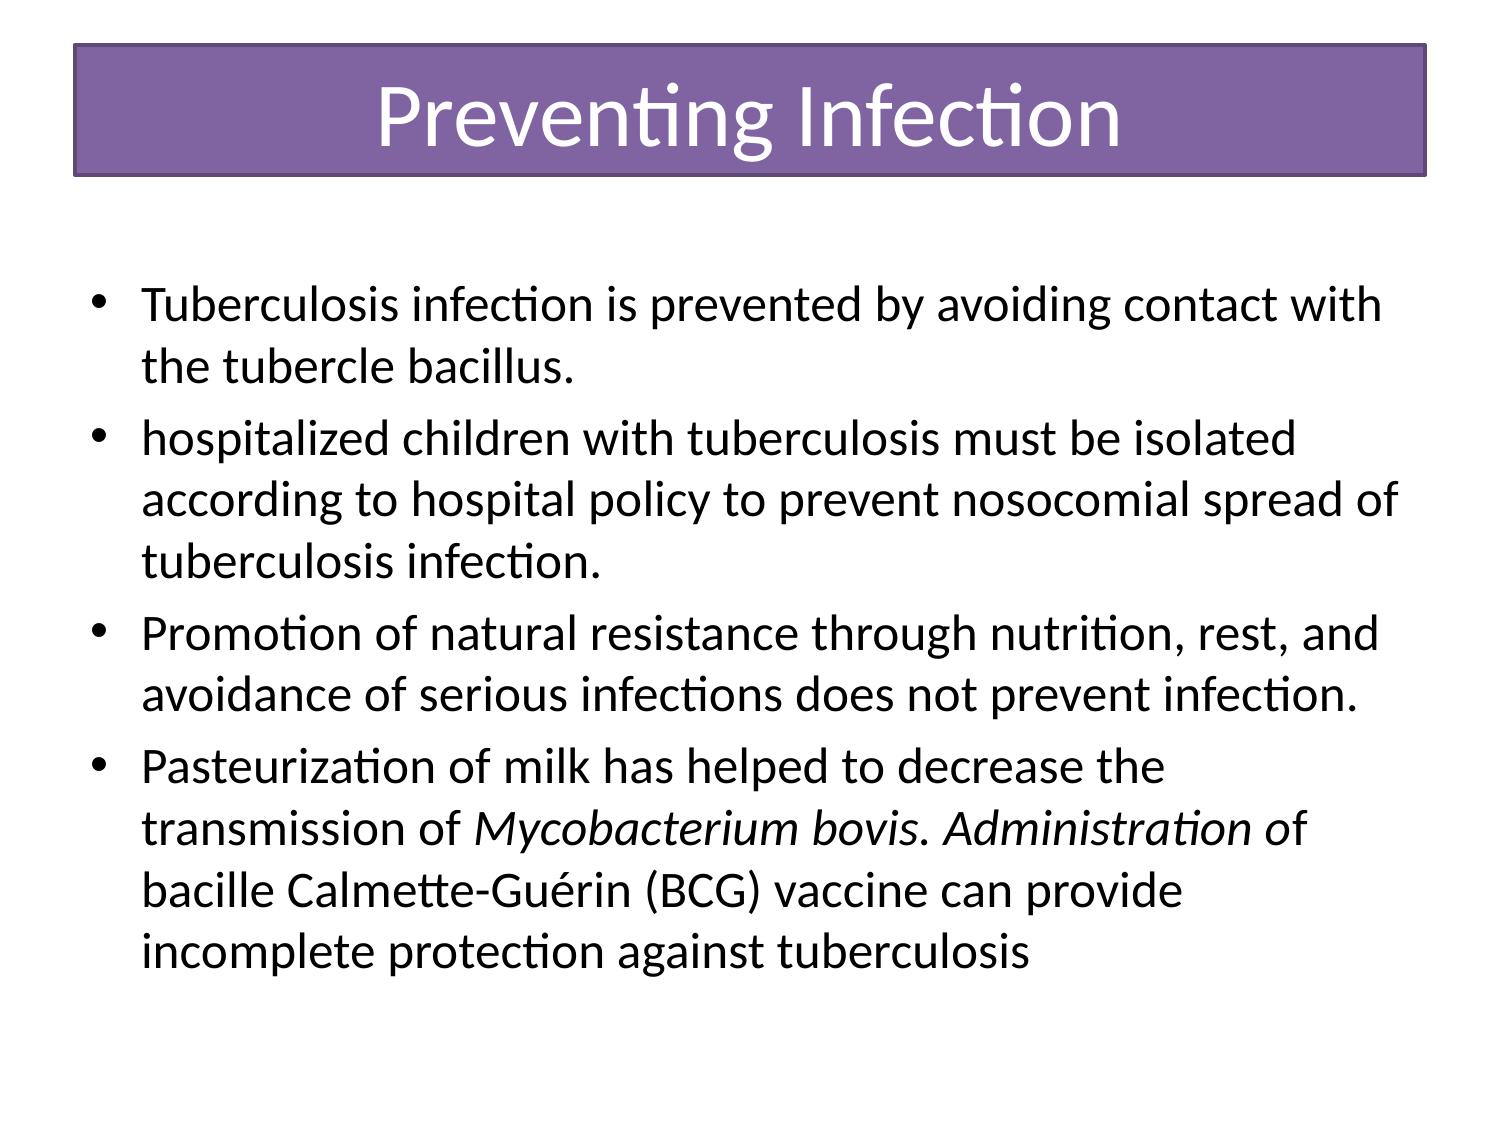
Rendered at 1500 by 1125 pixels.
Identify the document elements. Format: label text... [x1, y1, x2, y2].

list Tuberculosis infection is prevented by avoiding contact with the tubercle bacillus. hospitalized children with tuberculosis must be isolated according to hospital policy to prevent nosocomial spread of tuberculosis infection. Promotion of natural resistance through nutrition, rest, and avoidance of serious infections does not prevent infection. Pasteurization of milk has helped to decrease the transmission of Mycobacterium bovis. Administration of bacille Calmette-Guérin (BCG) vaccine can provide incomplete protection against tuberculosis [75, 262, 1425, 1005]
title Preventing Infection [73, 43, 1427, 177]
